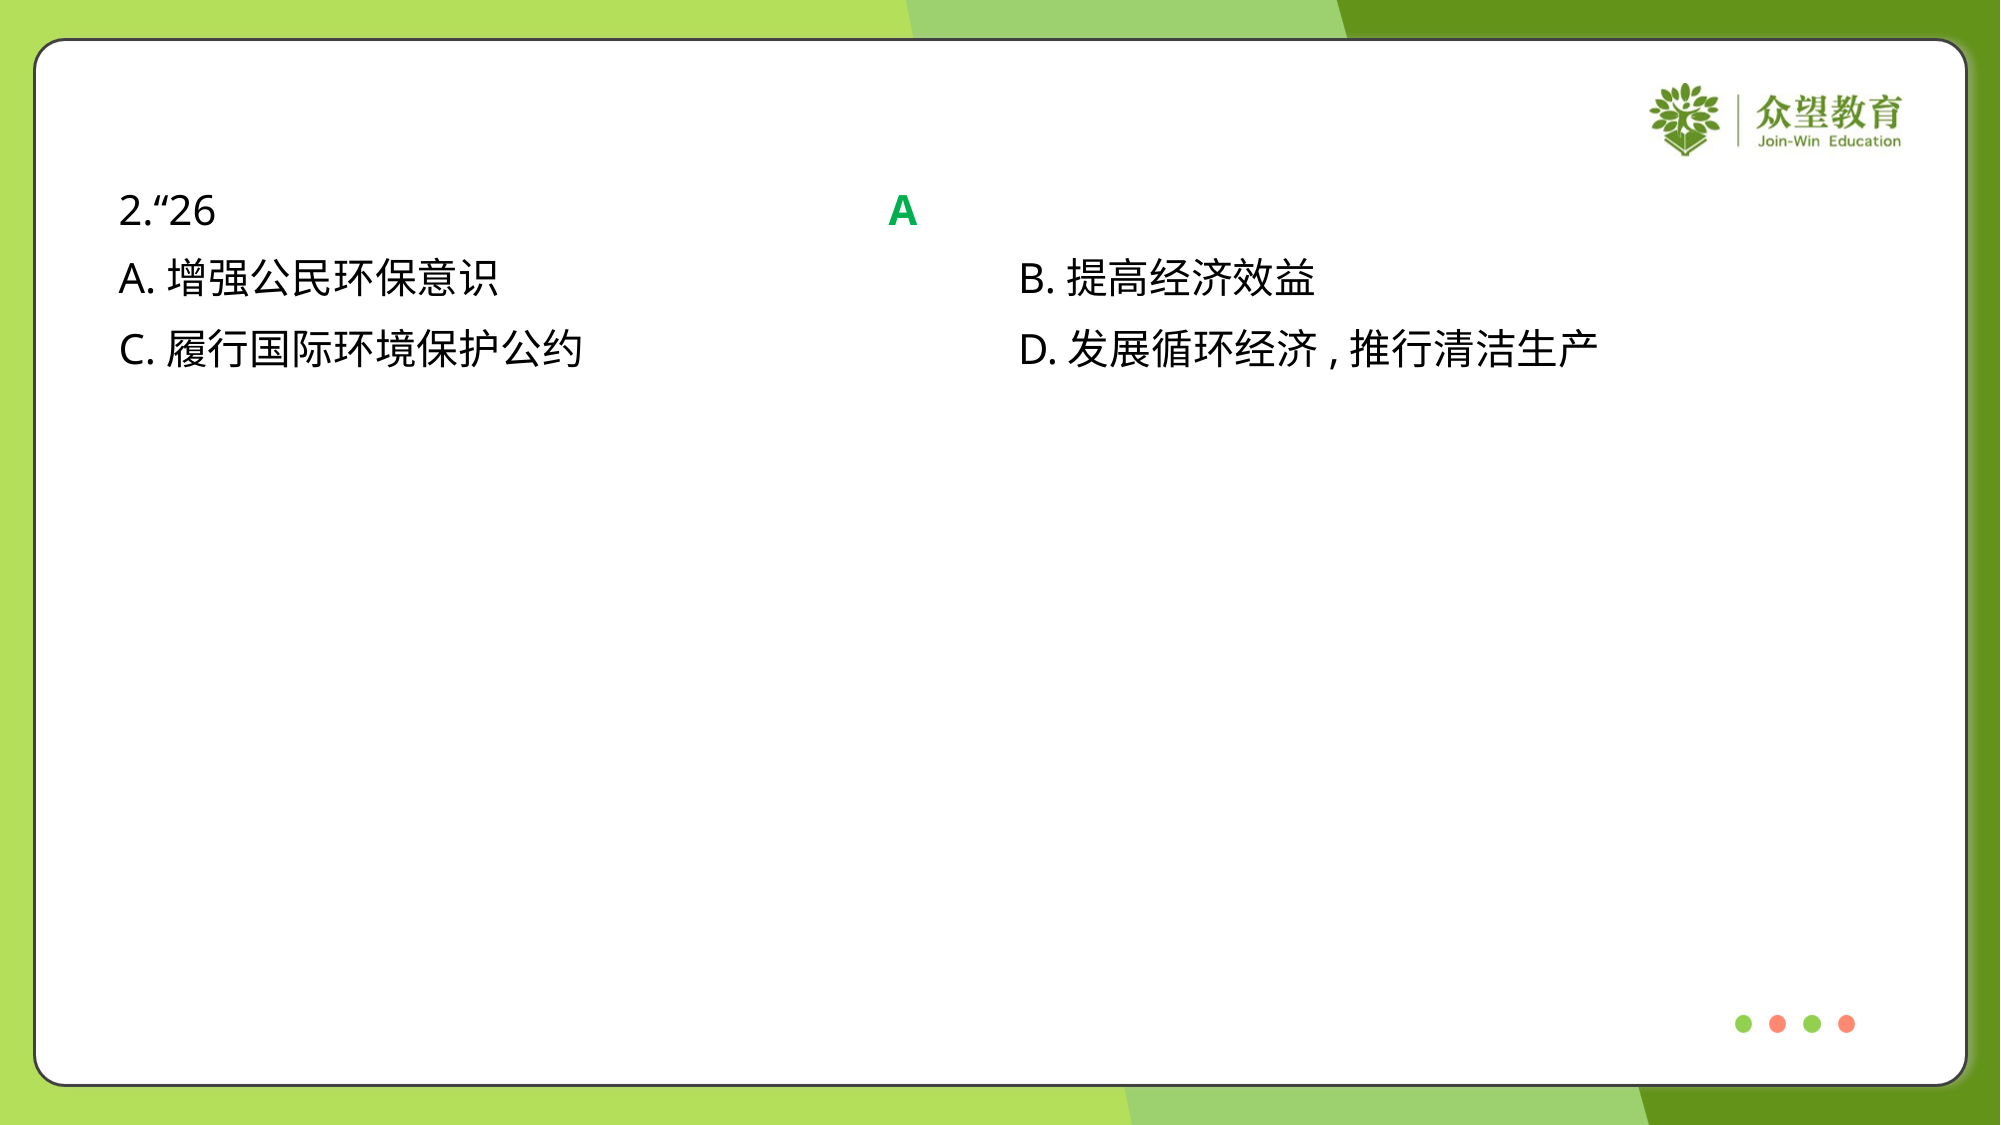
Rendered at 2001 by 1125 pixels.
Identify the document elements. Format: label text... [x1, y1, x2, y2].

text_box A.增强公民环保意识 B.提高经济效益 C.履行国际环境保护公约 D.发展循环经济,推行清洁生产 [118, 227, 1883, 366]
picture [0, 0, 2000, 1125]
text_box A [872, 158, 934, 226]
